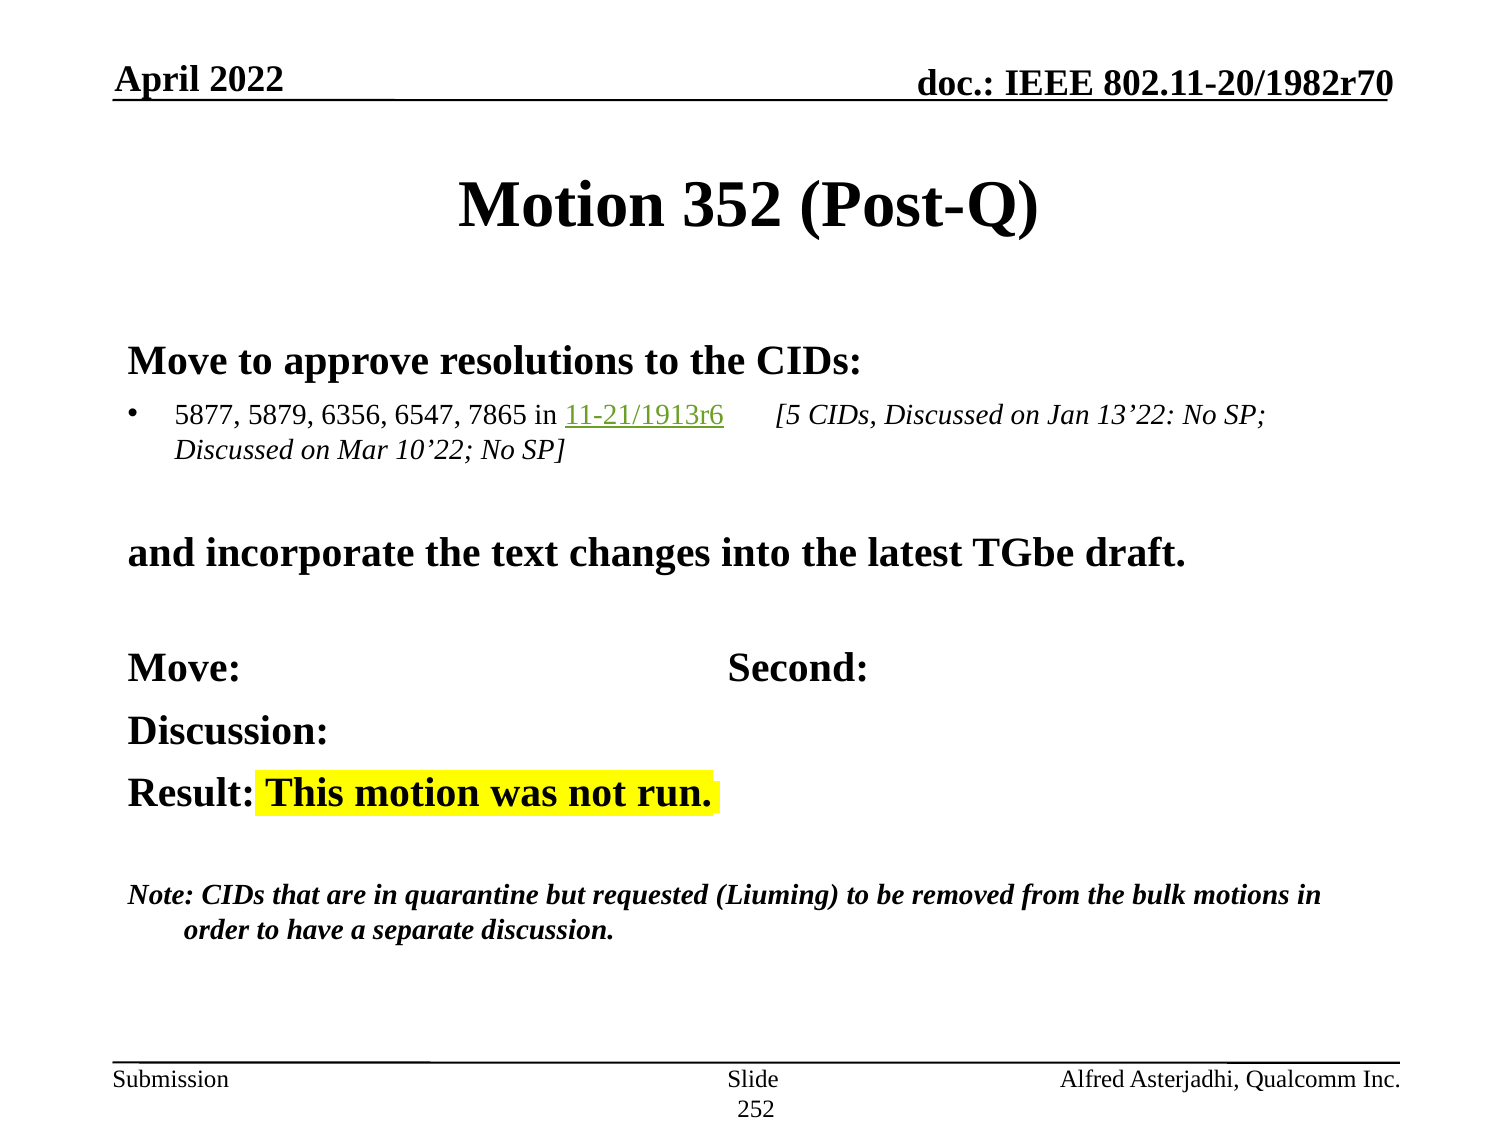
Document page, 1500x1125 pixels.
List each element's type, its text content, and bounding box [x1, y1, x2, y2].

footer Alfred Asterjadhi, Qualcomm Inc. [878, 1061, 1402, 1093]
slide_number Slide 252 [712, 1061, 800, 1123]
title Motion 352 (Post-Q) [112, 112, 1388, 288]
list Move to approve resolutions to the CIDs: 5877, 5879, 6356, 6547, 7865 in 11-21/1913r6 [5 CIDs, Discussed on Jan 13’22: No SP; Discussed on Mar 10’22; No SP] and incorporate the text changes into the latest TGbe draft. Move: Second: Discussion: Result: This motion was not run. Note: CIDs that are in quarantine but requested (Liuming) to be removed from the bulk motions in order to have a separate discussion. [112, 324, 1388, 1000]
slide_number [114, 54, 423, 100]
